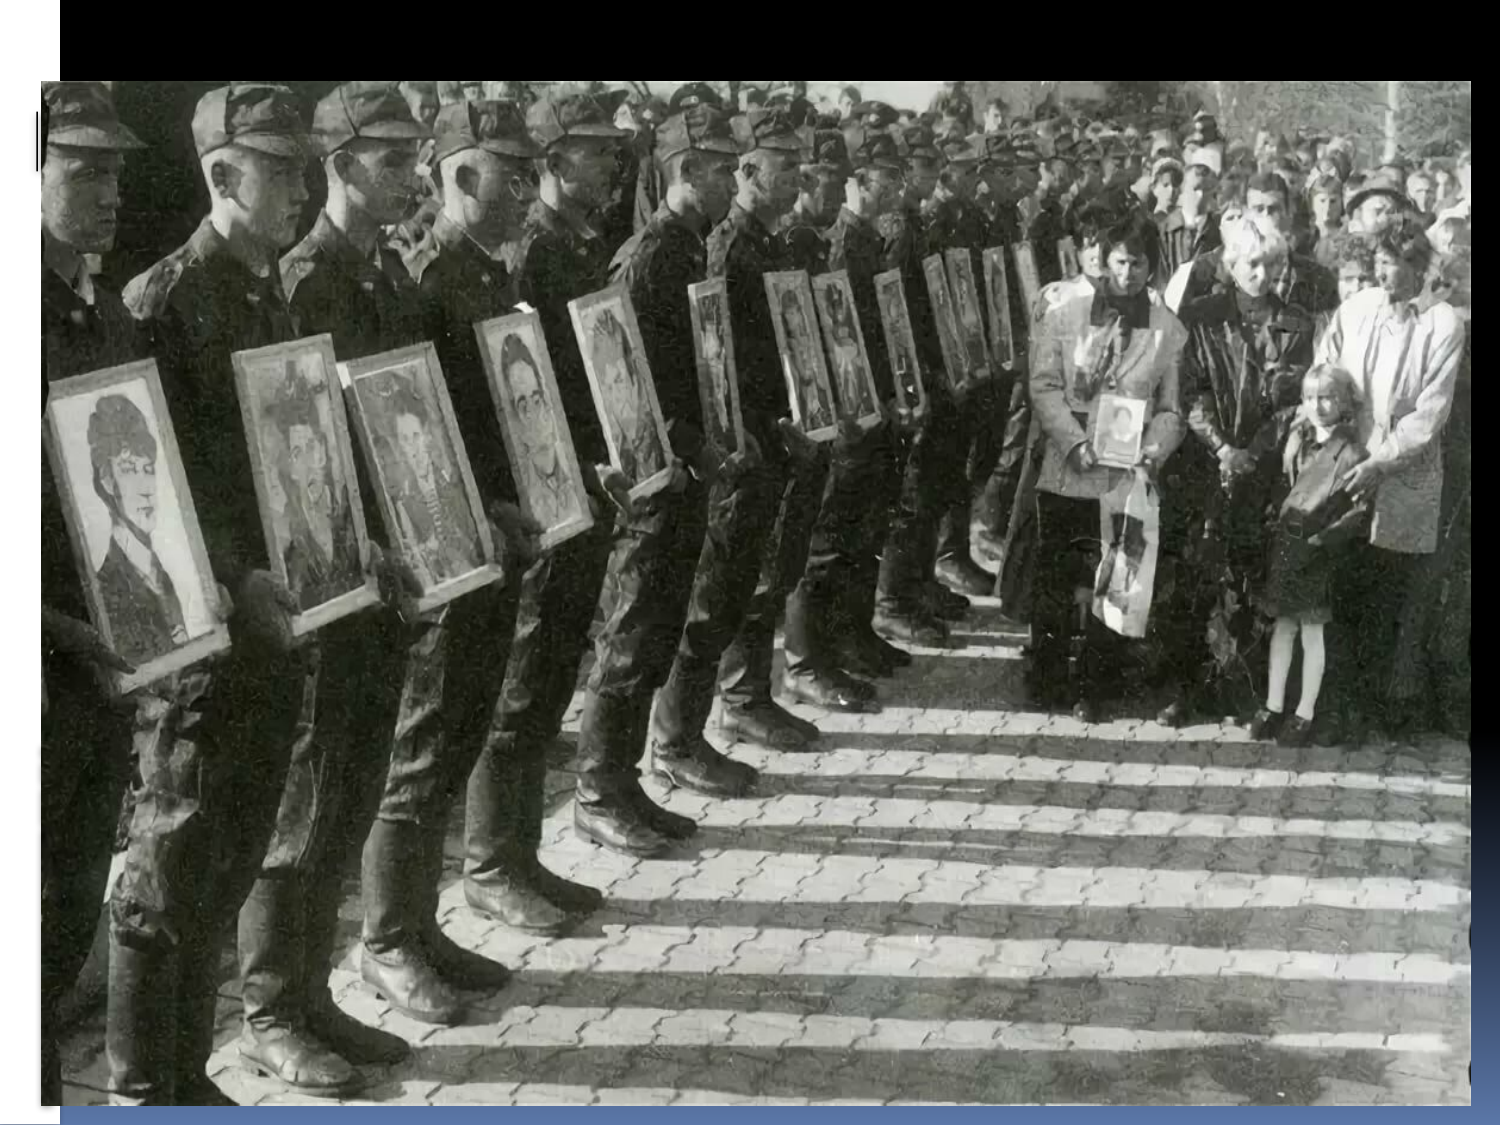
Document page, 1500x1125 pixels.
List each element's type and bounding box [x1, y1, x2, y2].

picture [40, 80, 1472, 1107]
